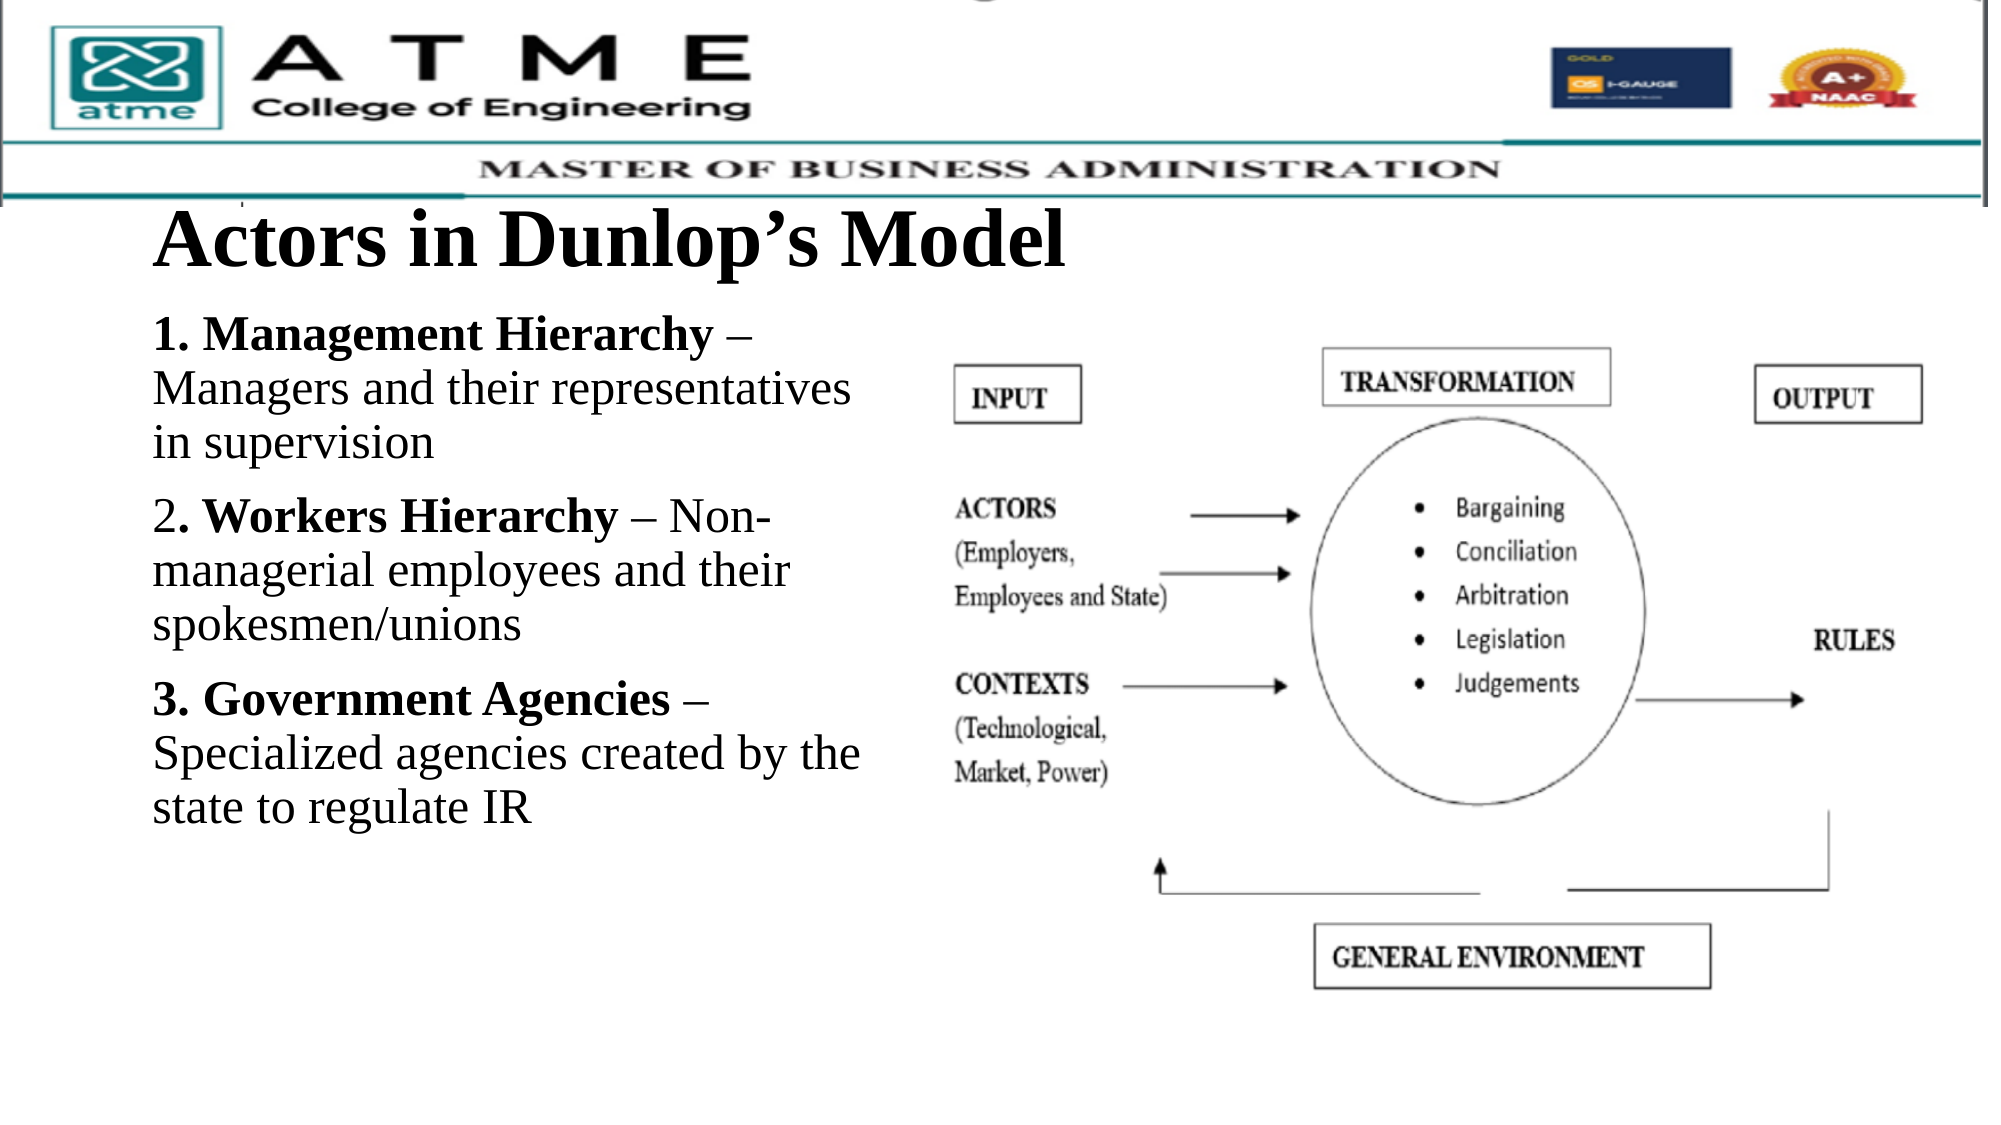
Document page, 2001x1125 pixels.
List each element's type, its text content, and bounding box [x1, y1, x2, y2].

picture [0, 0, 1988, 207]
title Actors in Dunlop’s Model [137, 130, 1863, 349]
list 1. Management Hierarchy – Managers and their representatives in supervision 2. Workers Hierarchy – Non-managerial employees and their spokesmen/unions 3. Government Agencies – Specialized agencies created by the state to regulate IR [137, 299, 884, 1014]
picture [925, 299, 1938, 1014]
